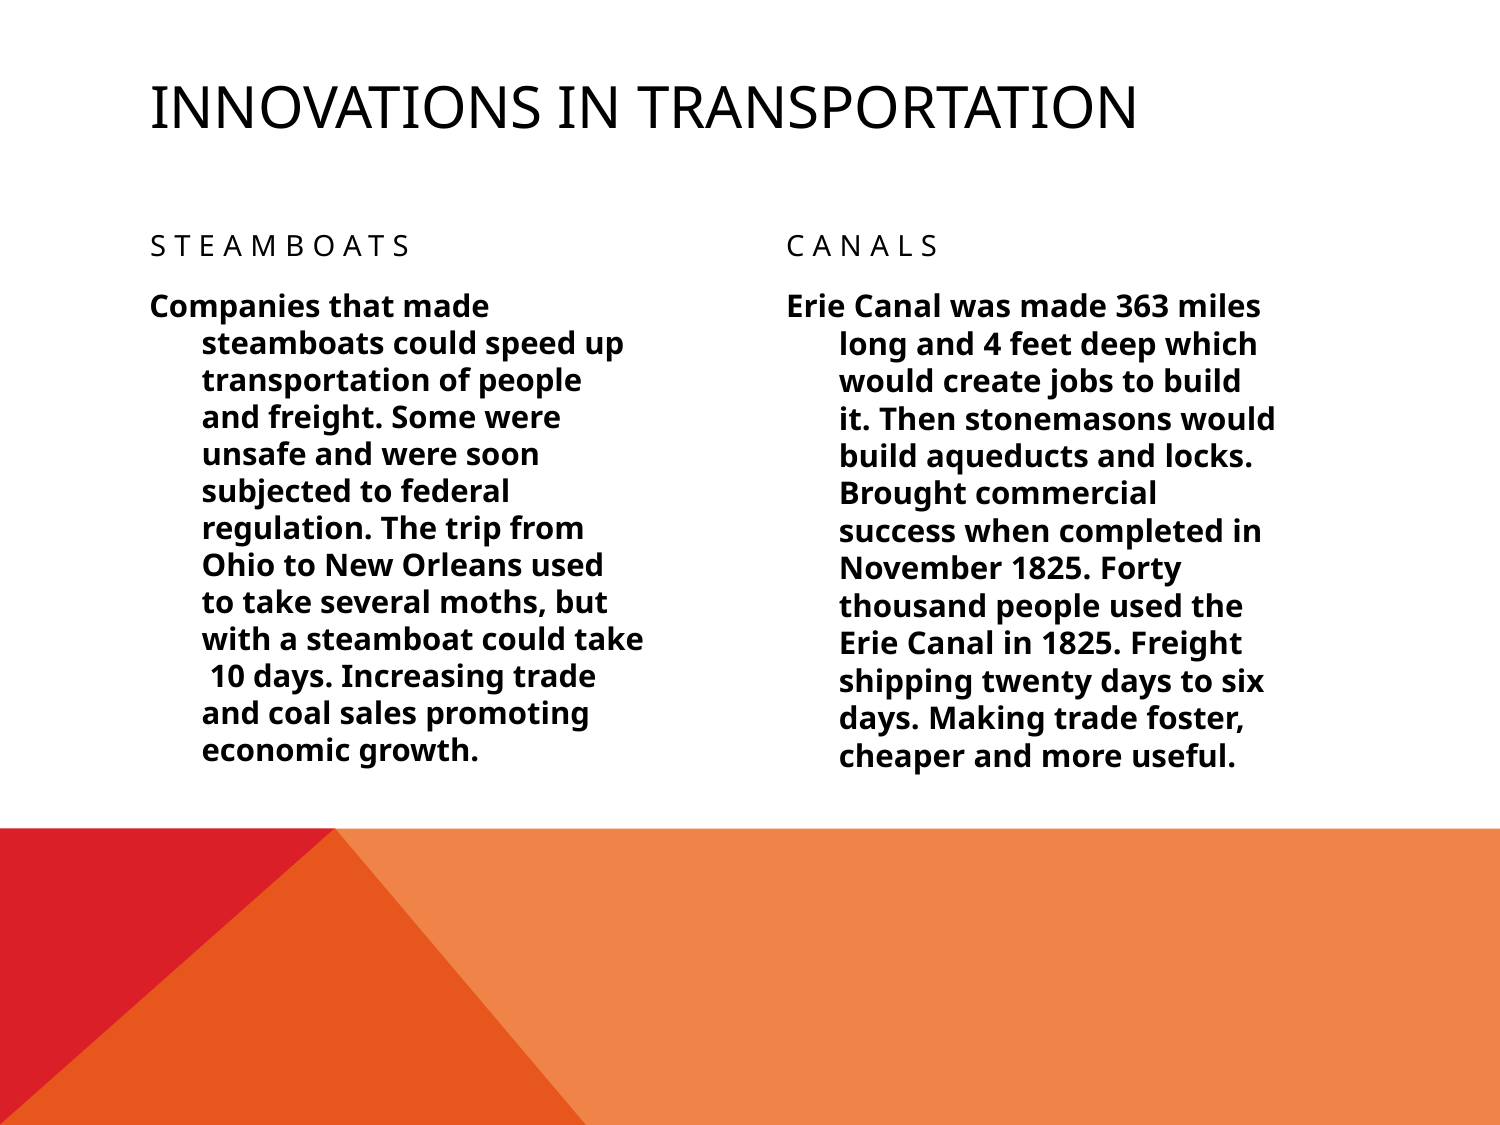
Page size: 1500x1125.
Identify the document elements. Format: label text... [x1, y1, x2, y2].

list Erie Canal was made 363 miles long and 4 feet deep which would create jobs to build it. Then stonemasons would build aqueducts and locks. Brought commercial success when completed in November 1825. Forty thousand people used the Erie Canal in 1825. Freight shipping twenty days to six days. Making trade foster, cheaper and more useful. [771, 279, 1296, 790]
title Innovations in transportation [135, 60, 1369, 150]
list Steamboats [135, 179, 660, 270]
list Canals [771, 179, 1296, 270]
list Companies that made steamboats could speed up transportation of people and freight. Some were unsafe and were soon subjected to federal regulation. The trip from Ohio to New Orleans used to take several moths, but with a steamboat could take 10 days. Increasing trade and coal sales promoting economic growth. [134, 279, 660, 790]
